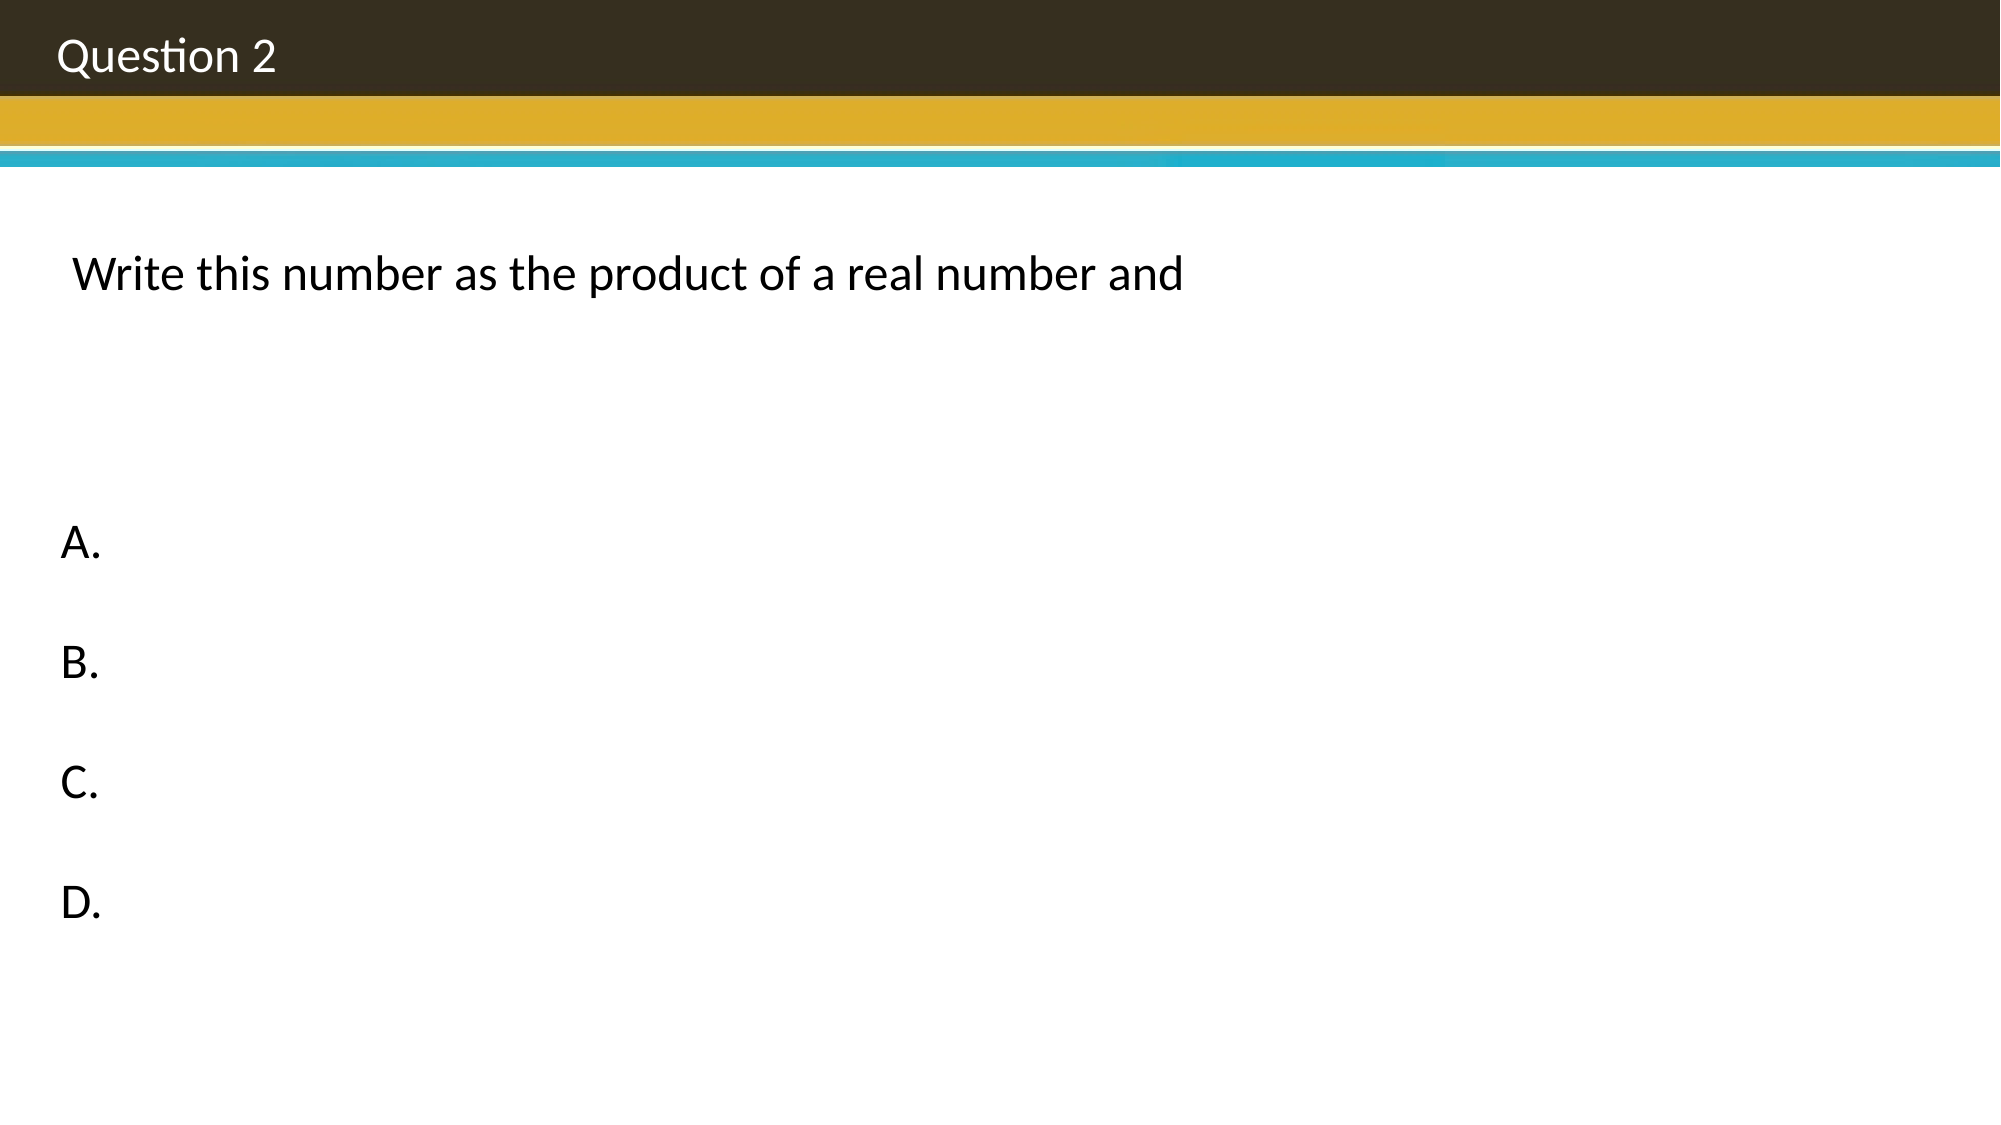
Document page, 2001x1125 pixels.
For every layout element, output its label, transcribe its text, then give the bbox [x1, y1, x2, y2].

picture [0, 0, 2000, 167]
text_box Question 2 [41, 14, 293, 90]
